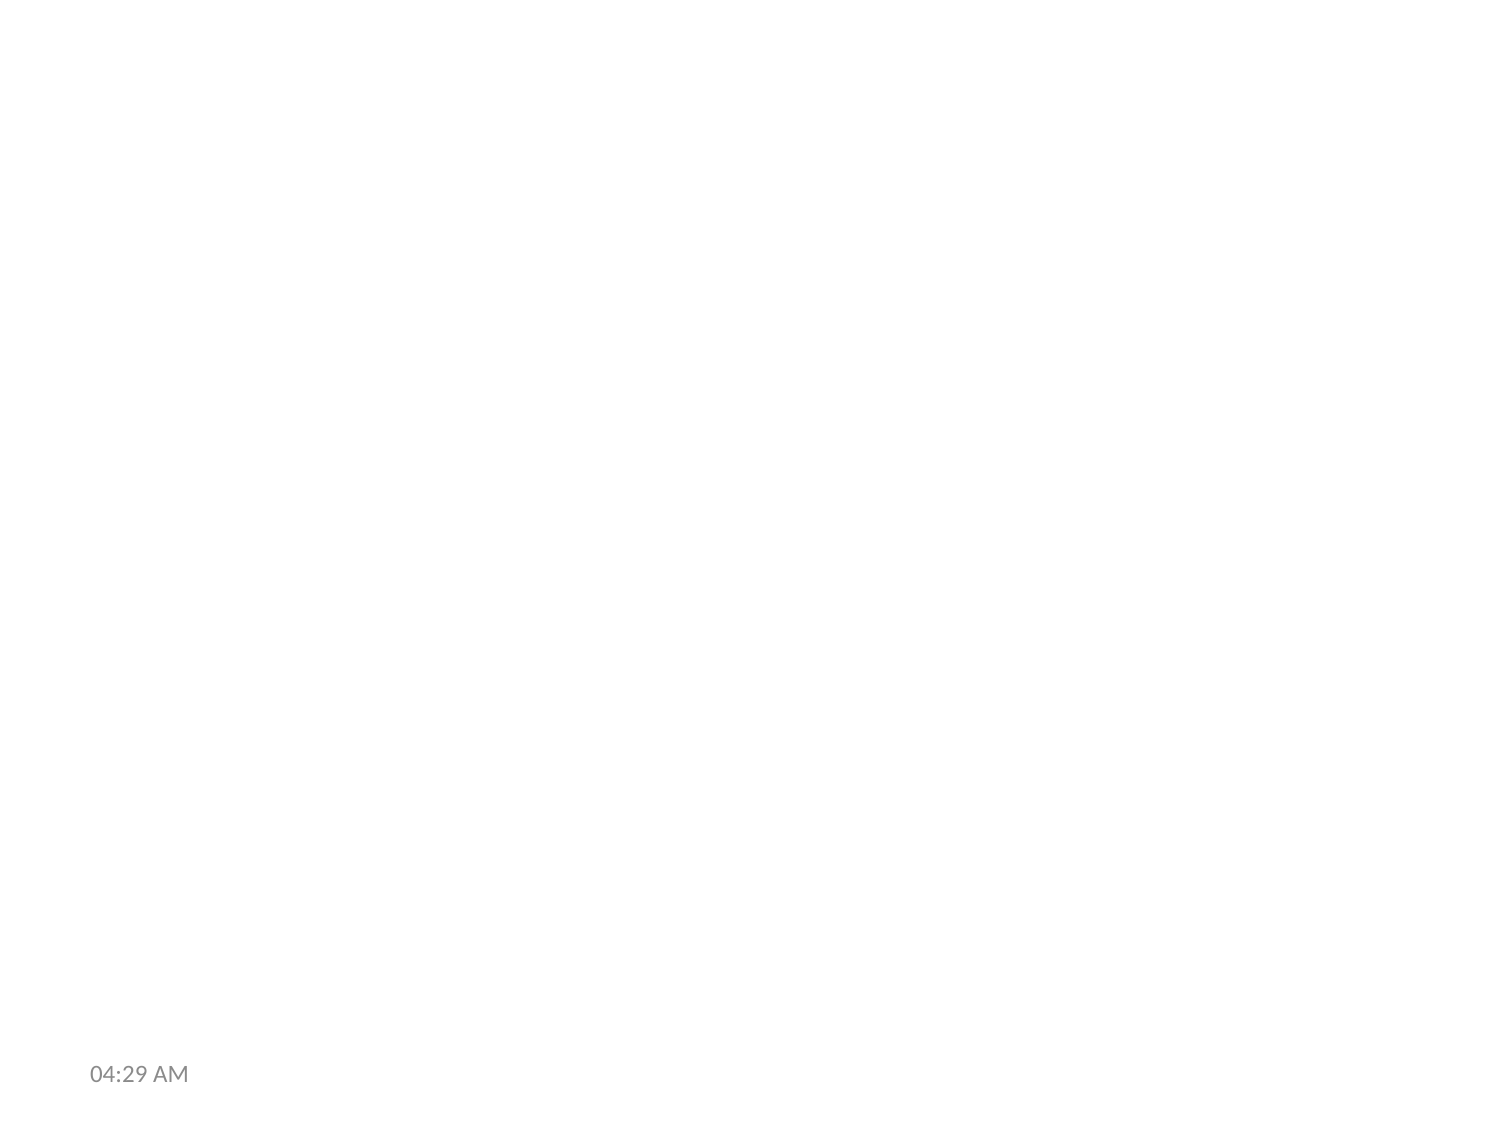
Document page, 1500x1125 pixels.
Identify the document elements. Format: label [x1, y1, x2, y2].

slide_number [75, 1042, 425, 1103]
